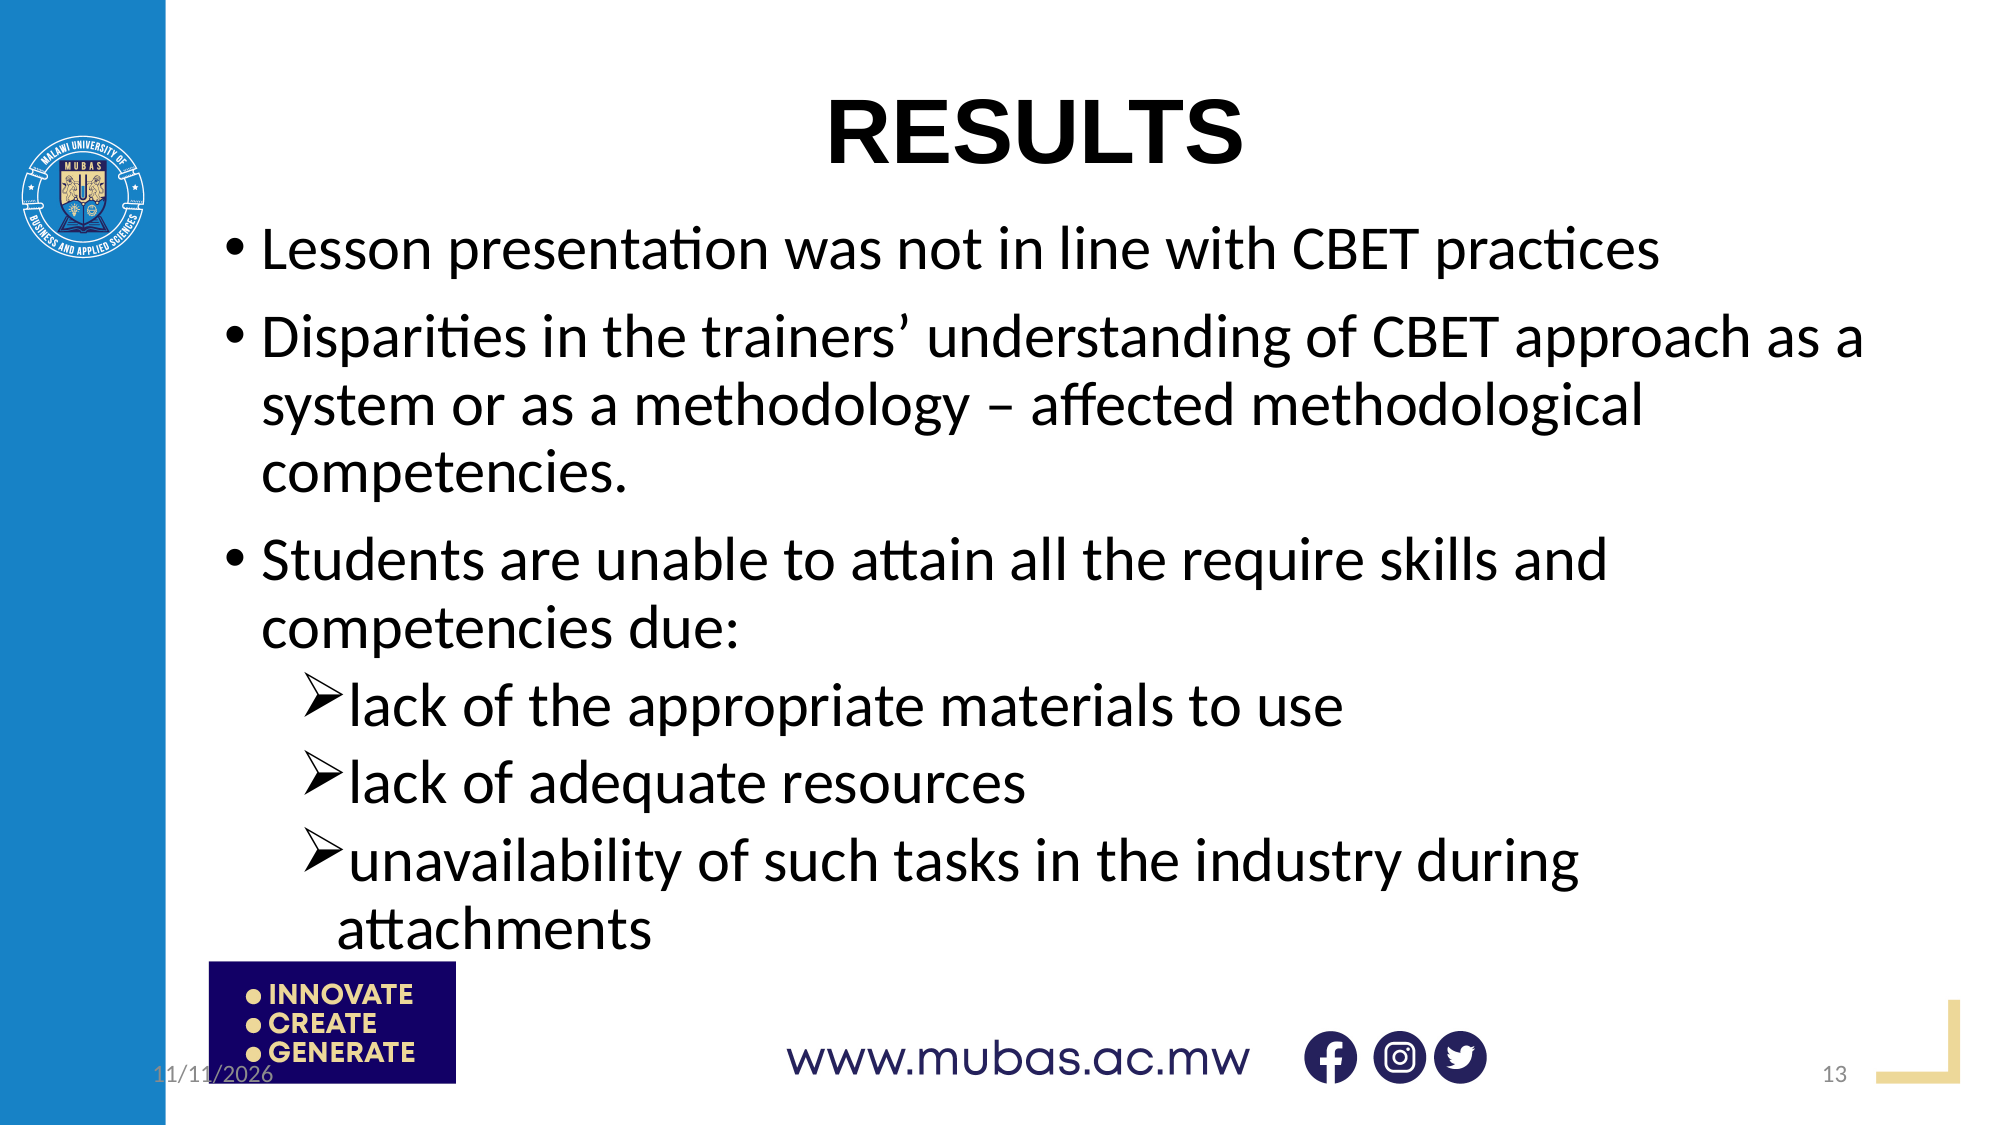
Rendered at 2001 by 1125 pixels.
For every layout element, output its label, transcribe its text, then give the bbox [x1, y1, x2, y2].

slide_number 13 [1412, 1042, 1863, 1103]
title RESULTS [209, 59, 1863, 208]
list Lesson presentation was not in line with CBET practices Disparities in the trainers’ understanding of CBET approach as a system or as a methodology – affected methodological competencies. Students are unable to attain all the require skills and competencies due: lack of the appropriate materials to use lack of adequate resources unavailability of such tasks in the industry during attachments [209, 208, 1904, 1014]
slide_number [137, 1042, 588, 1103]
picture [0, 0, 2001, 1125]
